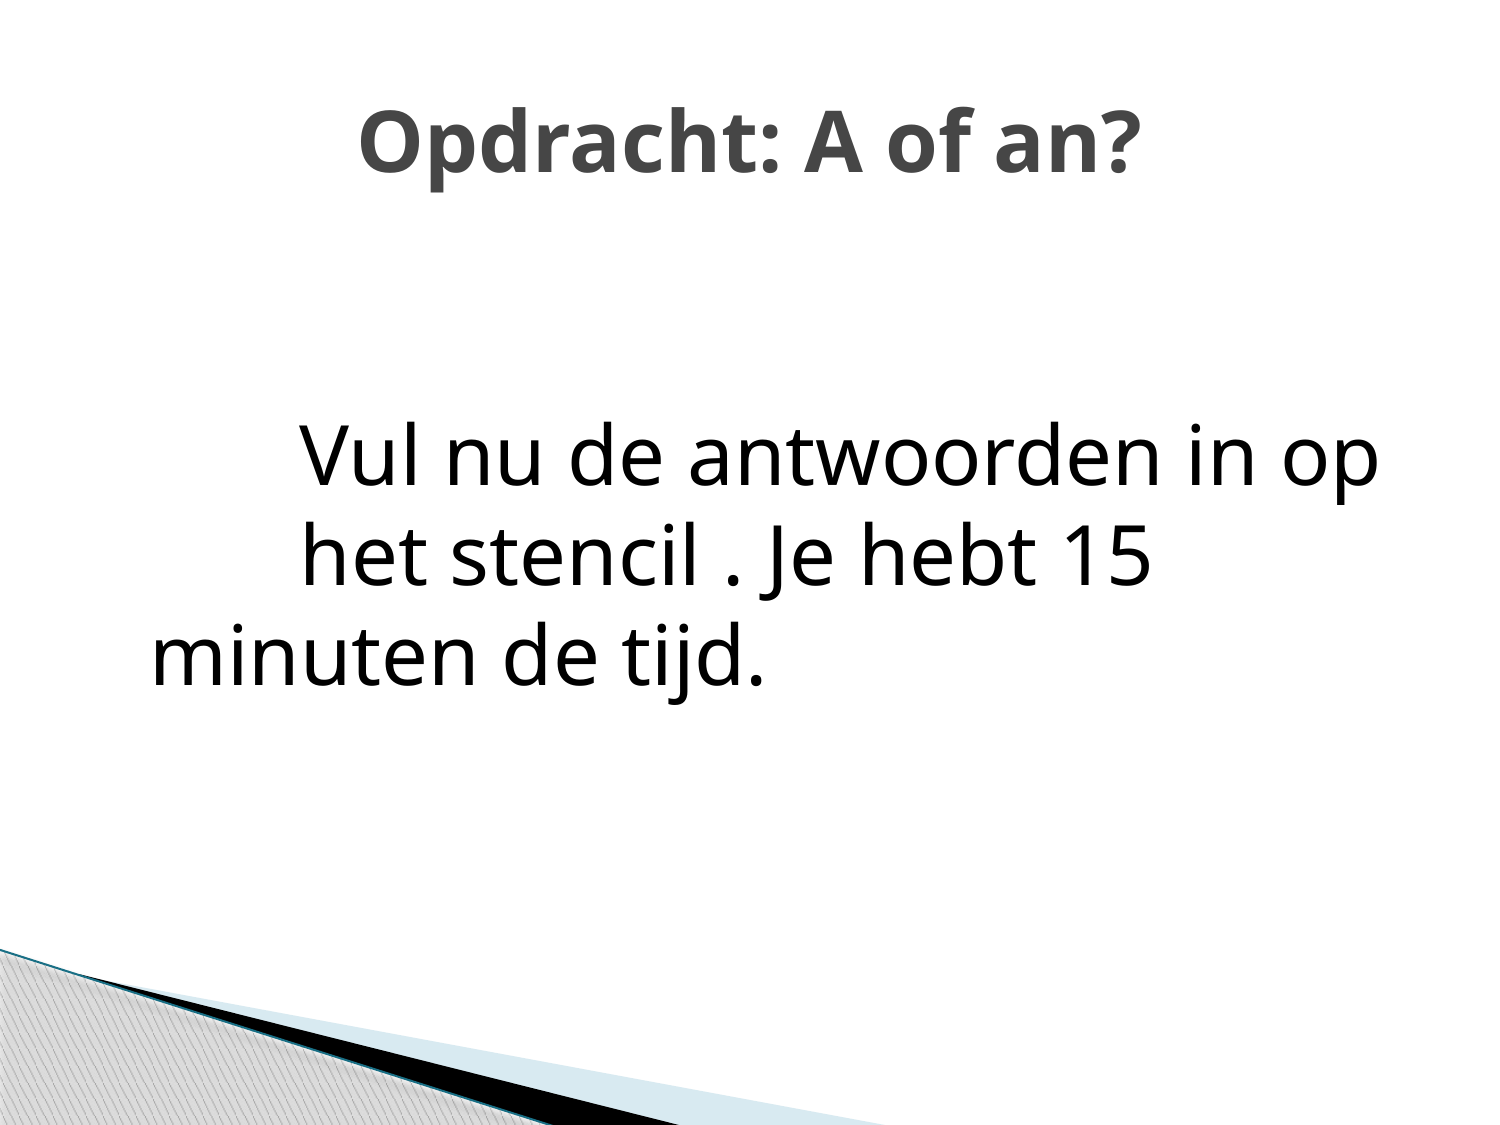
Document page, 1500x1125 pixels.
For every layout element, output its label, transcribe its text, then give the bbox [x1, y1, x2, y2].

list Vul nu de antwoorden in op het stencil . Je hebt 15 minuten de tijd. [75, 243, 1425, 986]
title Opdracht: A of an? [75, 45, 1425, 233]
